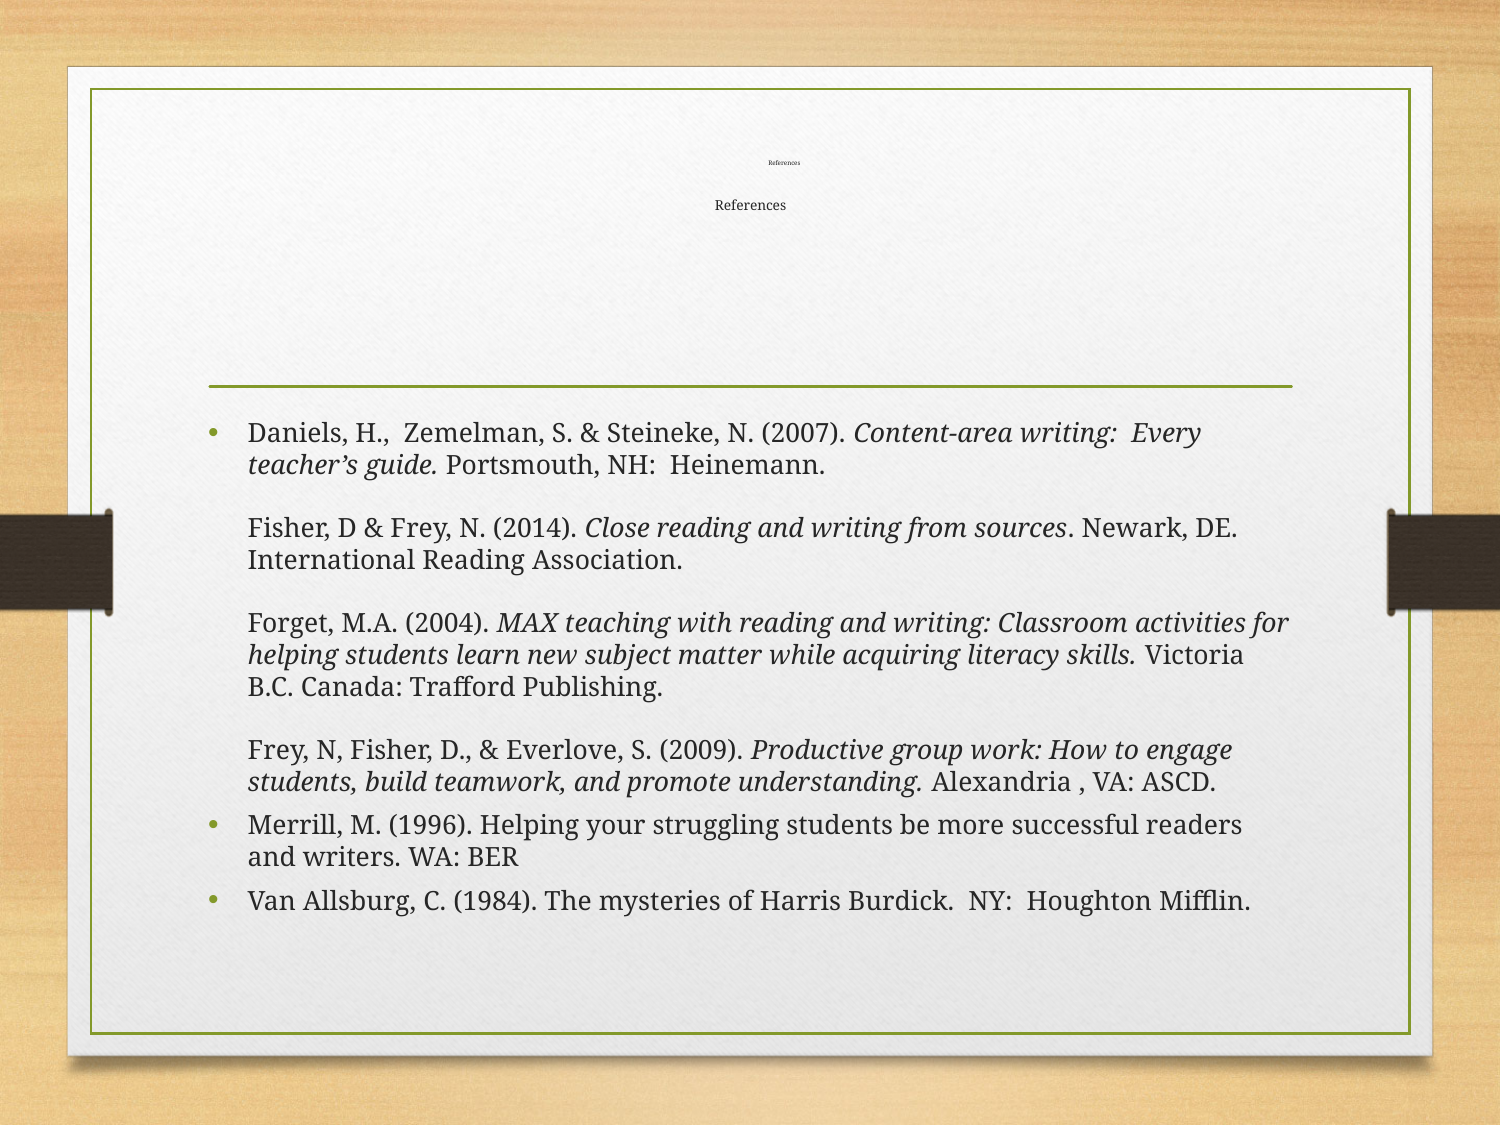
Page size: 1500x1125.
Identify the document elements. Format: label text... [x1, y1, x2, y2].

title References References [193, 150, 1309, 263]
list Daniels, H., Zemelman, S. & Steineke, N. (2007). Content-area writing: Every teacher’s guide. Portsmouth, NH: Heinemann. Fisher, D & Frey, N. (2014). Close reading and writing from sources. Newark, DE. International Reading Association. Forget, M.A. (2004). MAX teaching with reading and writing: Classroom activities for helping students learn new subject matter while acquiring literacy skills. Victoria B.C. Canada: Trafford Publishing. Frey, N, Fisher, D., & Everlove, S. (2009). Productive group work: How to engage students, build teamwork, and promote understanding. Alexandria , VA: ASCD. Merrill, M. (1996). Helping your struggling students be more successful readers and writers. WA: BER Van Allsburg, C. (1984). The mysteries of Harris Burdick. NY: Houghton Mifflin. [193, 408, 1309, 974]
picture [0, 0, 1500, 1125]
